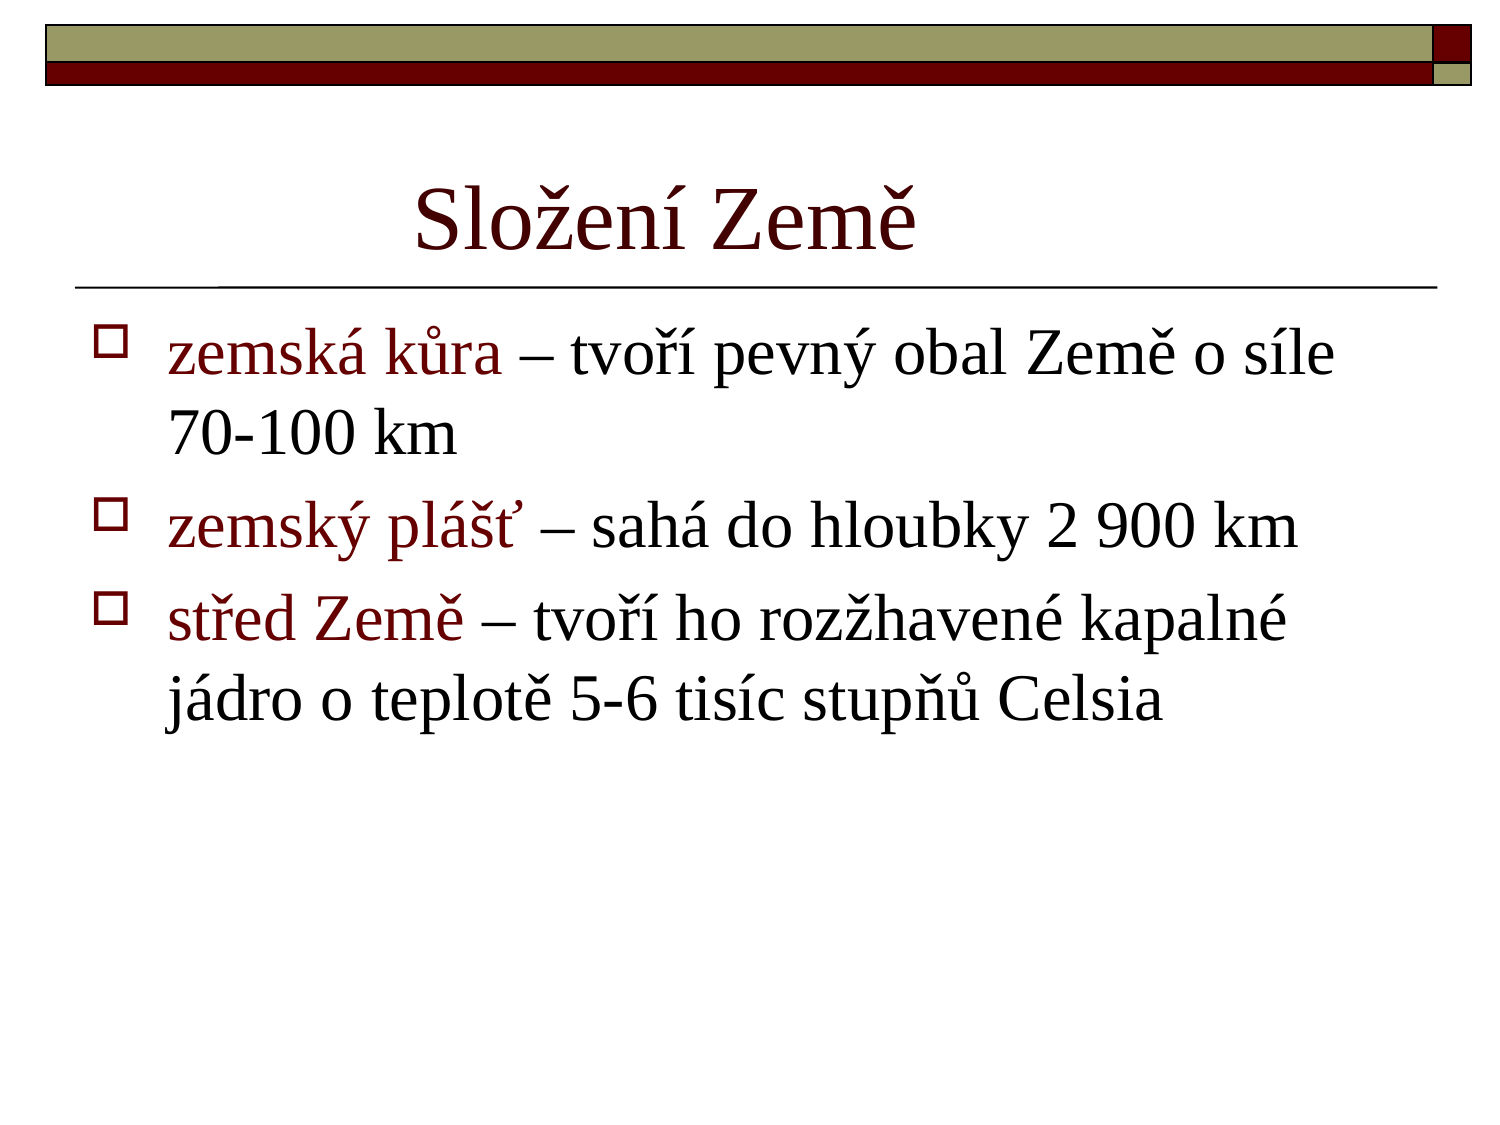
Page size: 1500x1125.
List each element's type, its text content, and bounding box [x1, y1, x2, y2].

title Složení Země [74, 87, 1426, 276]
list zemská kůra – tvoří pevný obal Země o síle 70-100 km zemský plášť – sahá do hloubky 2 900 km střed Země – tvoří ho rozžhavené kapalné jádro o teplotě 5-6 tisíc stupňů Celsia [74, 299, 1426, 1006]
